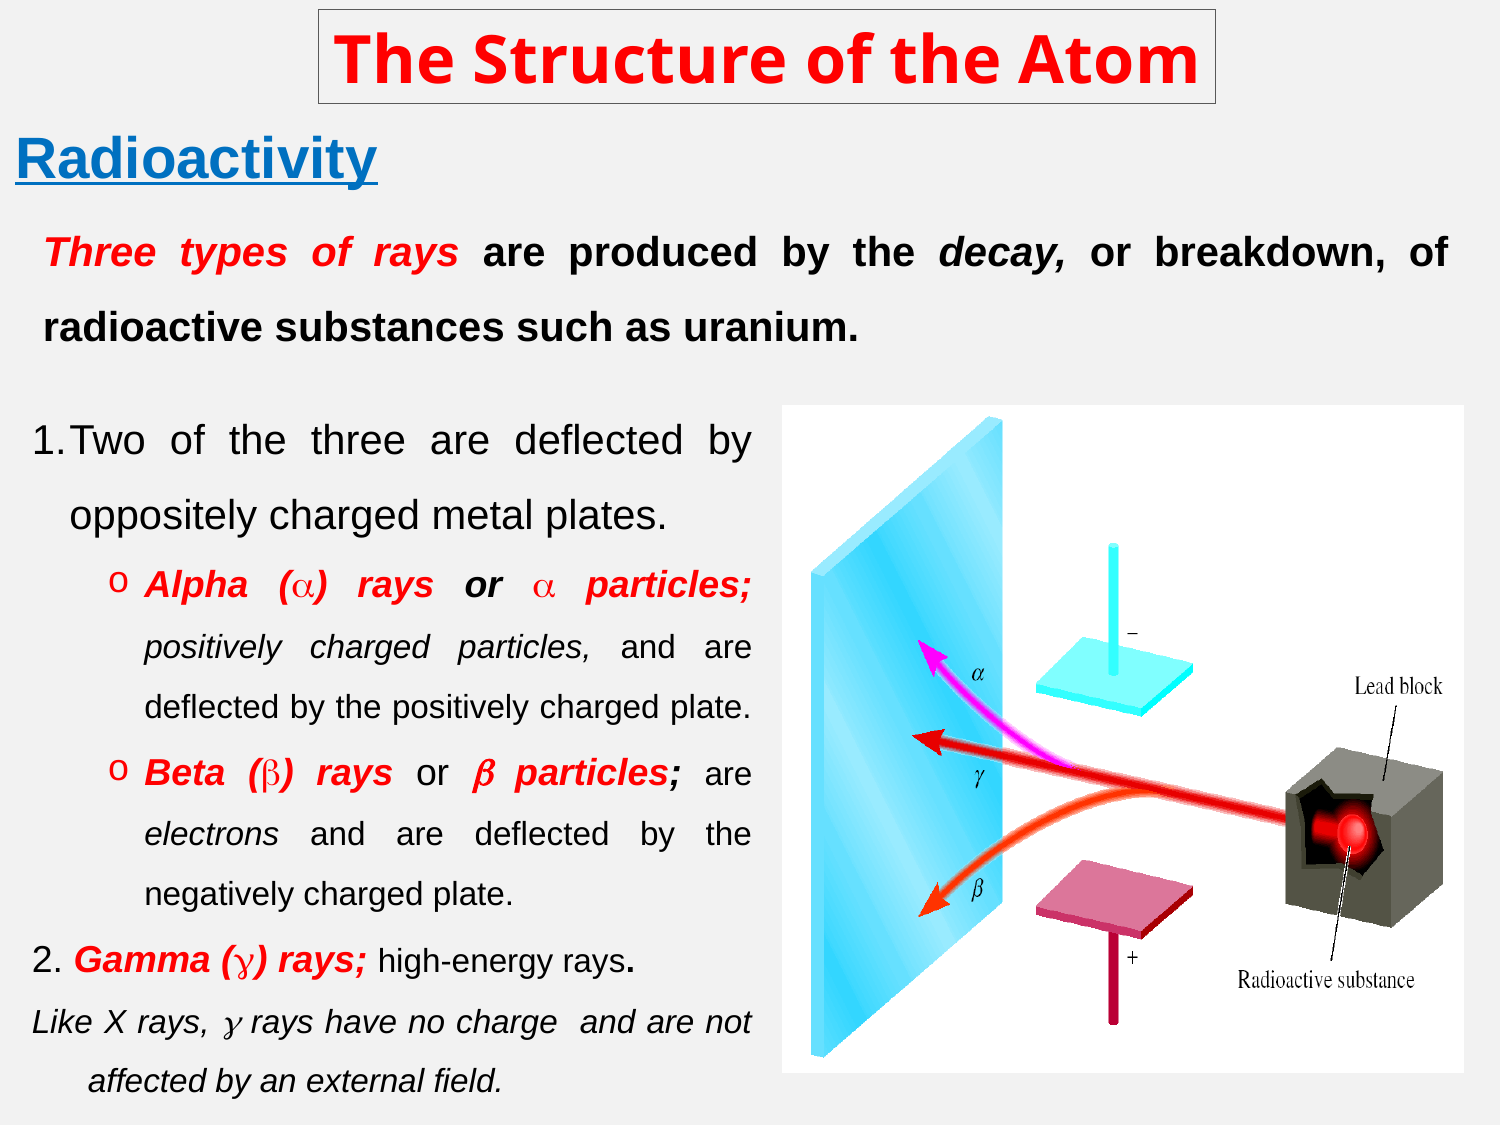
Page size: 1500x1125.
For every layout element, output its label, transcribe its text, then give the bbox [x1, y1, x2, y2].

text_box Radioactivity [0, 107, 399, 204]
text_box The Structure of the Atom [318, 9, 1216, 104]
text_box Three types of rays are produced by the decay, or breakdown, of radioactive substances such as uranium. [28, 192, 1464, 358]
picture [782, 405, 1464, 1073]
text_box Two of the three are deflected by oppositely charged metal plates. Alpha () rays or  particles; positively charged particles, and are deflected by the positively charged plate. Beta () rays or  particles; are electrons and are deflected by the negatively charged plate. 2. Gamma () rays; high-energy rays. Like X rays,  rays have no charge and are not affected by an external field. [17, 380, 768, 1107]
